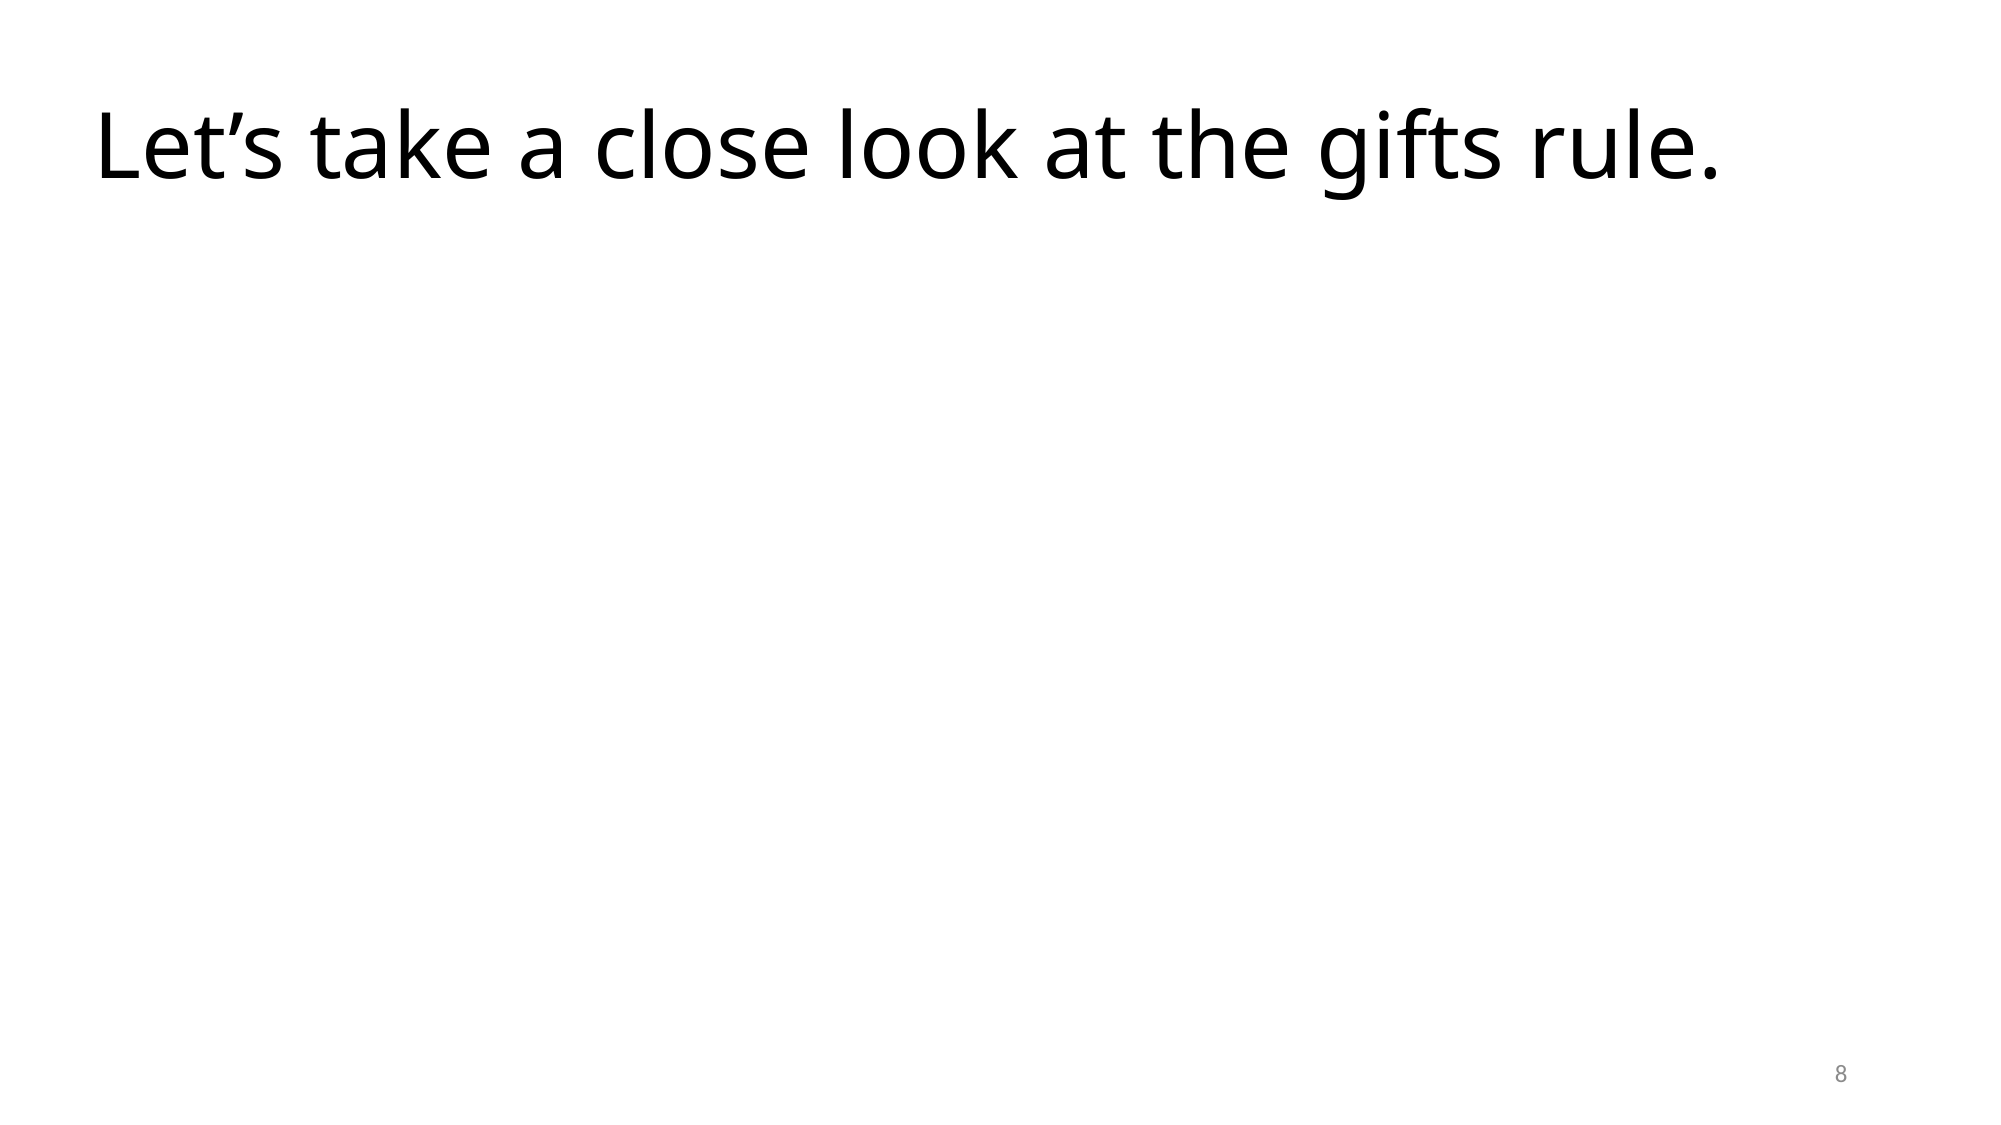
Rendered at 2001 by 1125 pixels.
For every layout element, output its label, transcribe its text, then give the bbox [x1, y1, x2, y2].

title Let’s take a close look at the gifts rule. [78, 40, 1804, 258]
slide_number 8 [1412, 1042, 1863, 1103]
